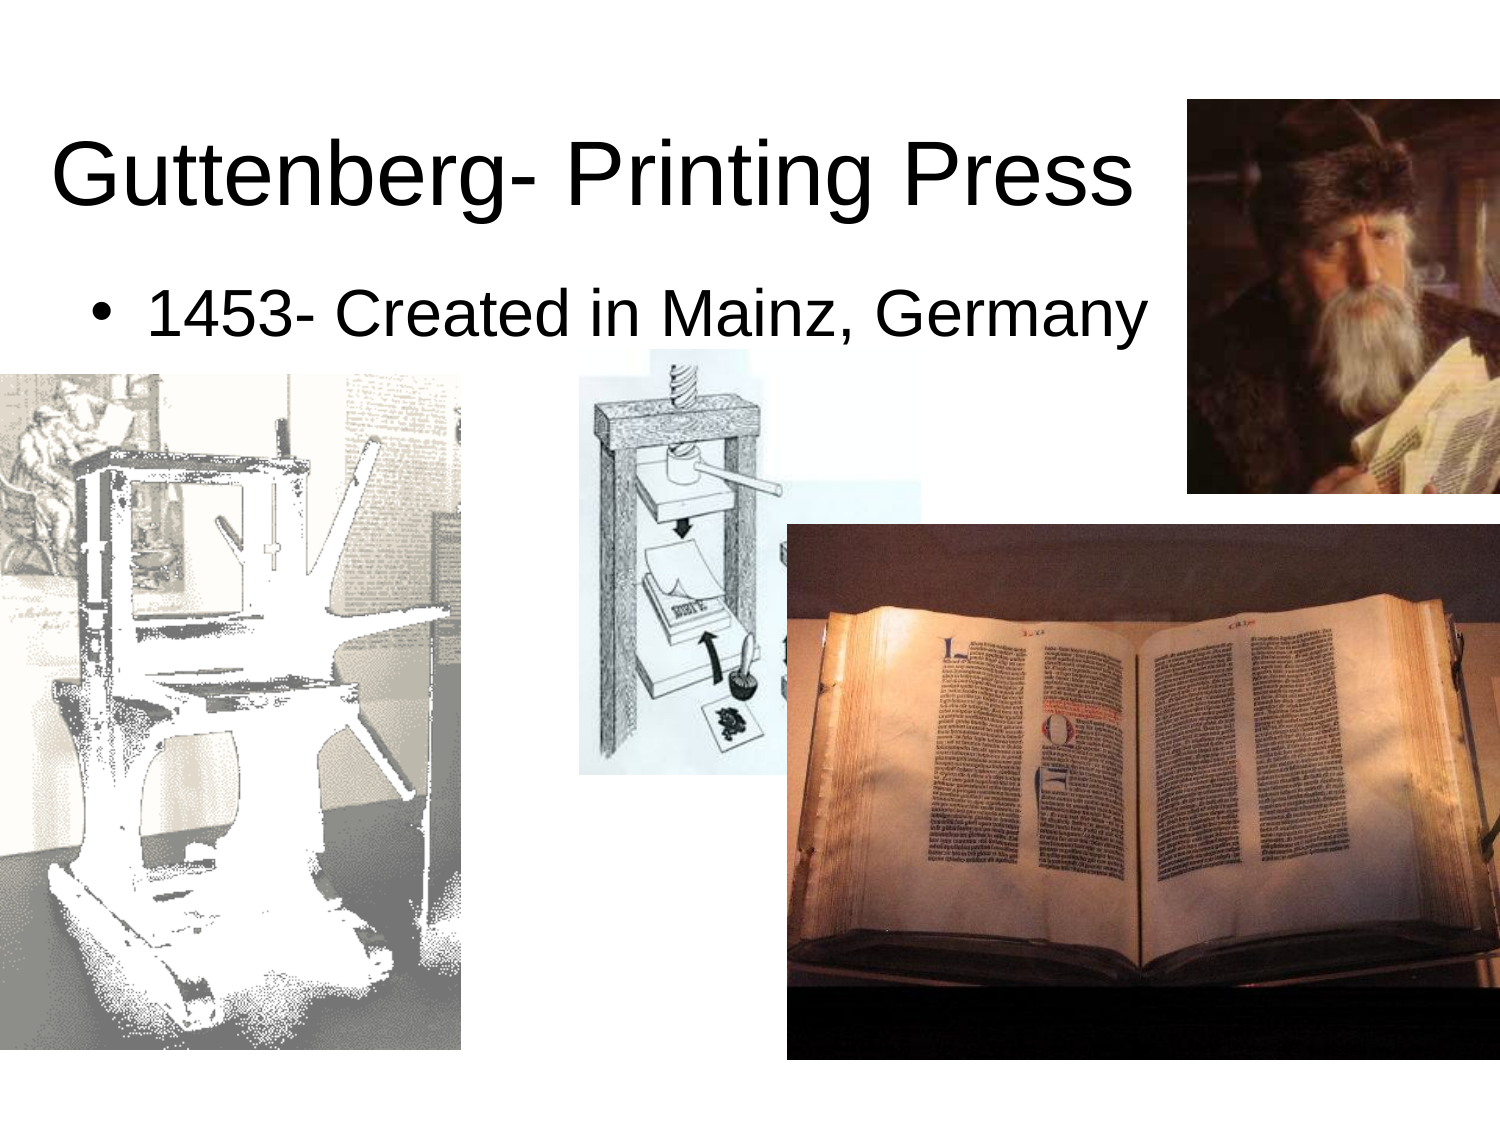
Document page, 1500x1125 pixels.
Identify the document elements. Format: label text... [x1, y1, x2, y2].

picture [579, 349, 1500, 1060]
picture [1187, 99, 1500, 494]
title Guttenberg- Printing Press [0, 75, 1188, 263]
list 1453- Created in Mainz, Germany [75, 262, 1425, 1005]
picture [0, 374, 462, 1051]
